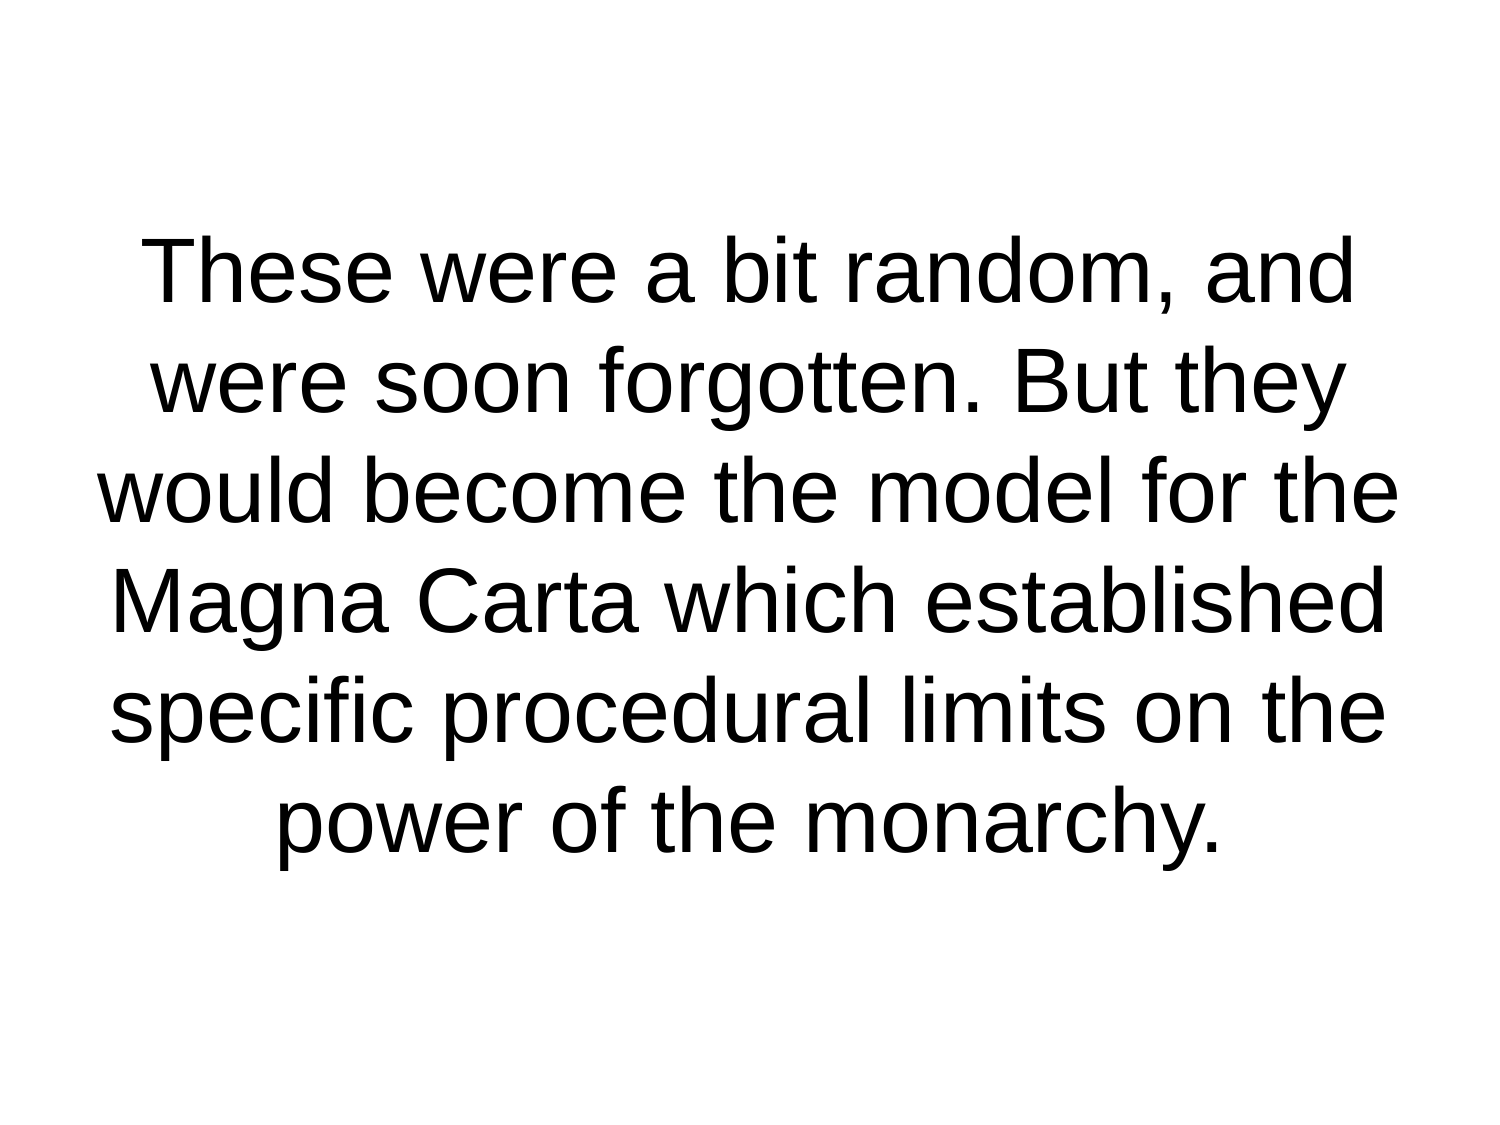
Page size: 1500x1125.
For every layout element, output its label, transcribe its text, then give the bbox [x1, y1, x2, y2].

title These were a bit random, and were soon forgotten. But they would become the model for the Magna Carta which established specific procedural limits on the power of the monarchy. [74, 44, 1426, 1038]
